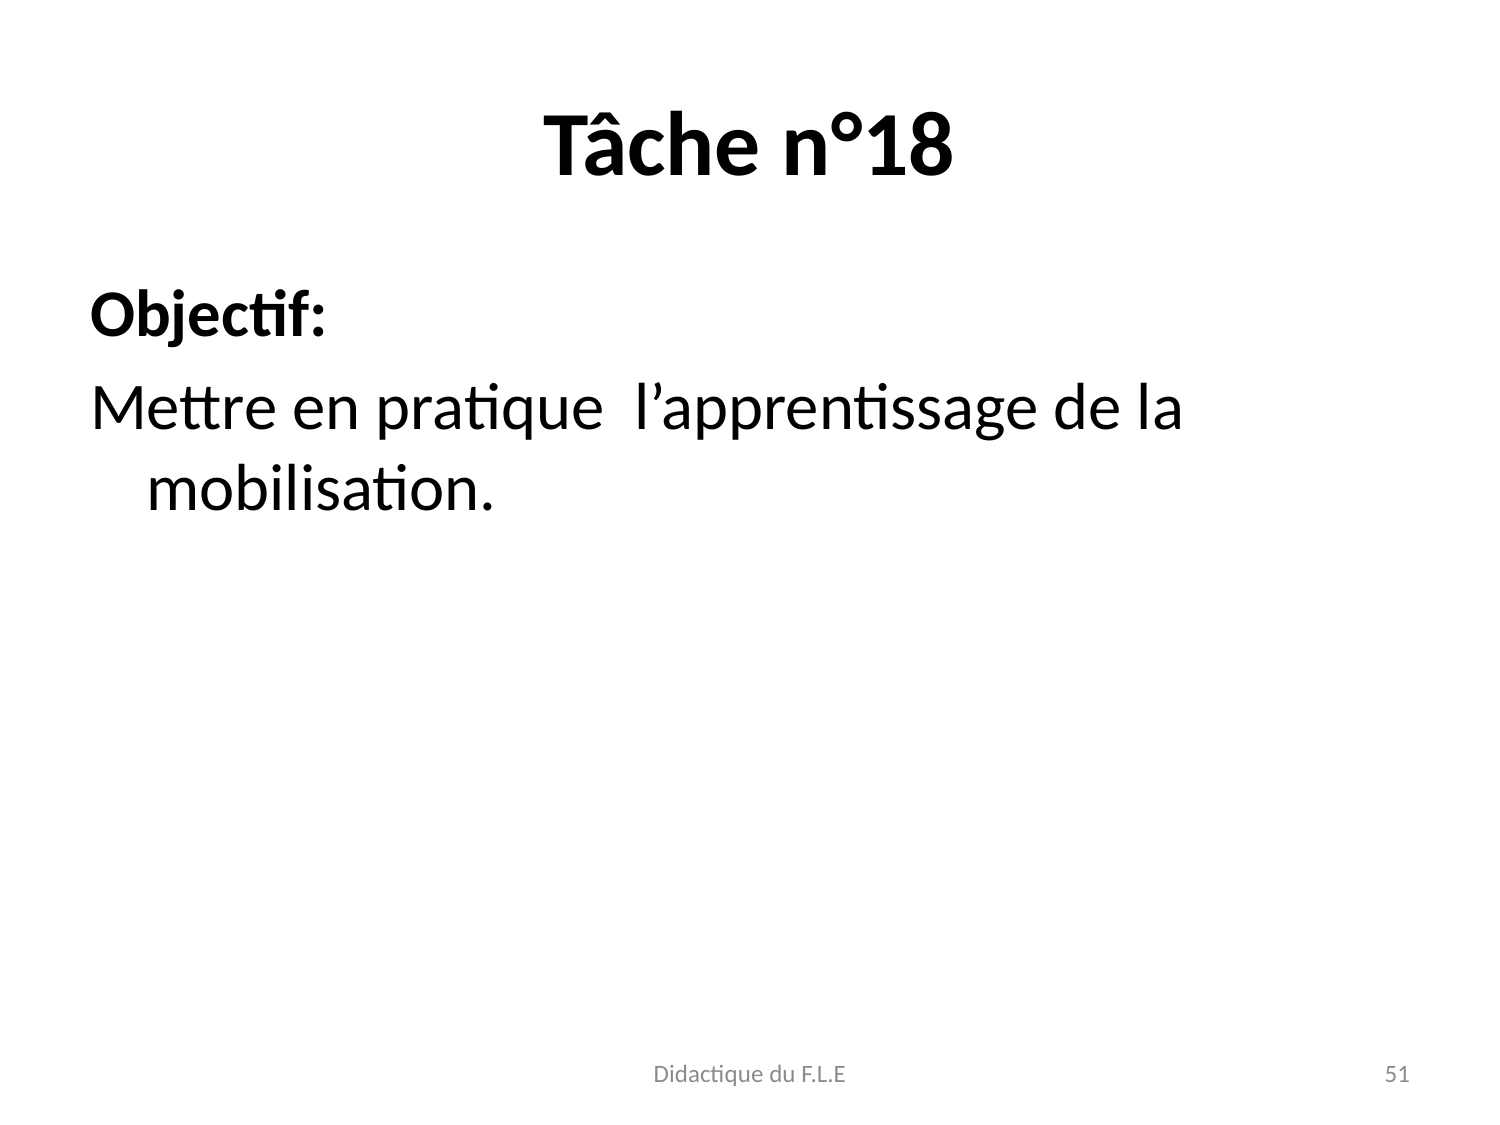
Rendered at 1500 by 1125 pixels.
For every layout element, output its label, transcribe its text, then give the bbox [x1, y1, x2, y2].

list Objectif: Mettre en pratique l’apprentissage de la mobilisation. [75, 262, 1425, 1005]
title Tâche n°18 [75, 45, 1425, 233]
slide_number 51 [1074, 1042, 1425, 1103]
footer Didactique du F.L.E [512, 1042, 988, 1103]
